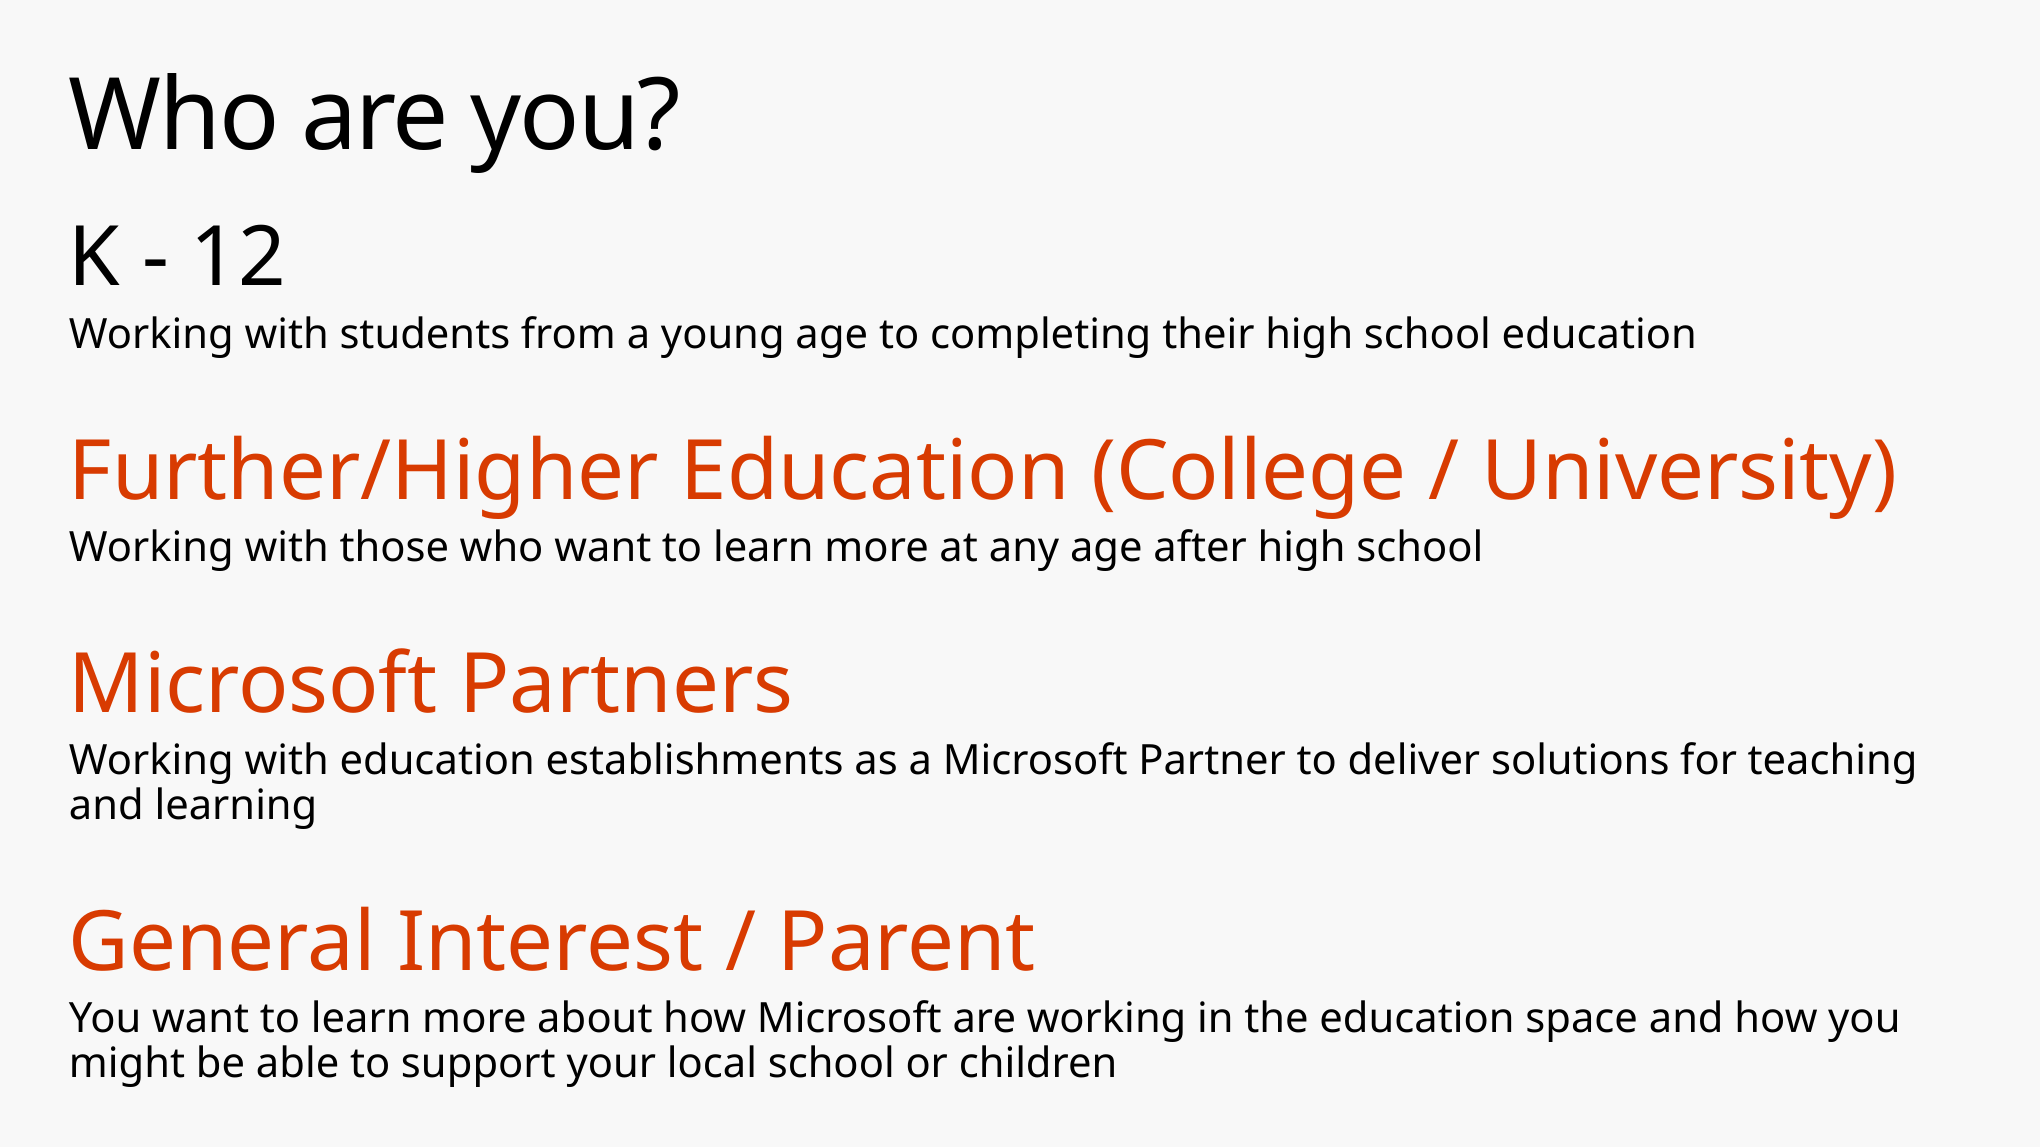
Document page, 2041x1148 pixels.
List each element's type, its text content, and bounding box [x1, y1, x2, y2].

list K - 12 Working with students from a young age to completing their high school education Further/Higher Education (College / University) Working with those who want to learn more at any age after high school Microsoft Partners Working with education establishments as a Microsoft Partner to deliver solutions for teaching and learning General Interest / Parent You want to learn more about how Microsoft are working in the education space and how you might be able to support your local school or children [45, 198, 1996, 1148]
title Who are you? [45, 48, 1996, 198]
